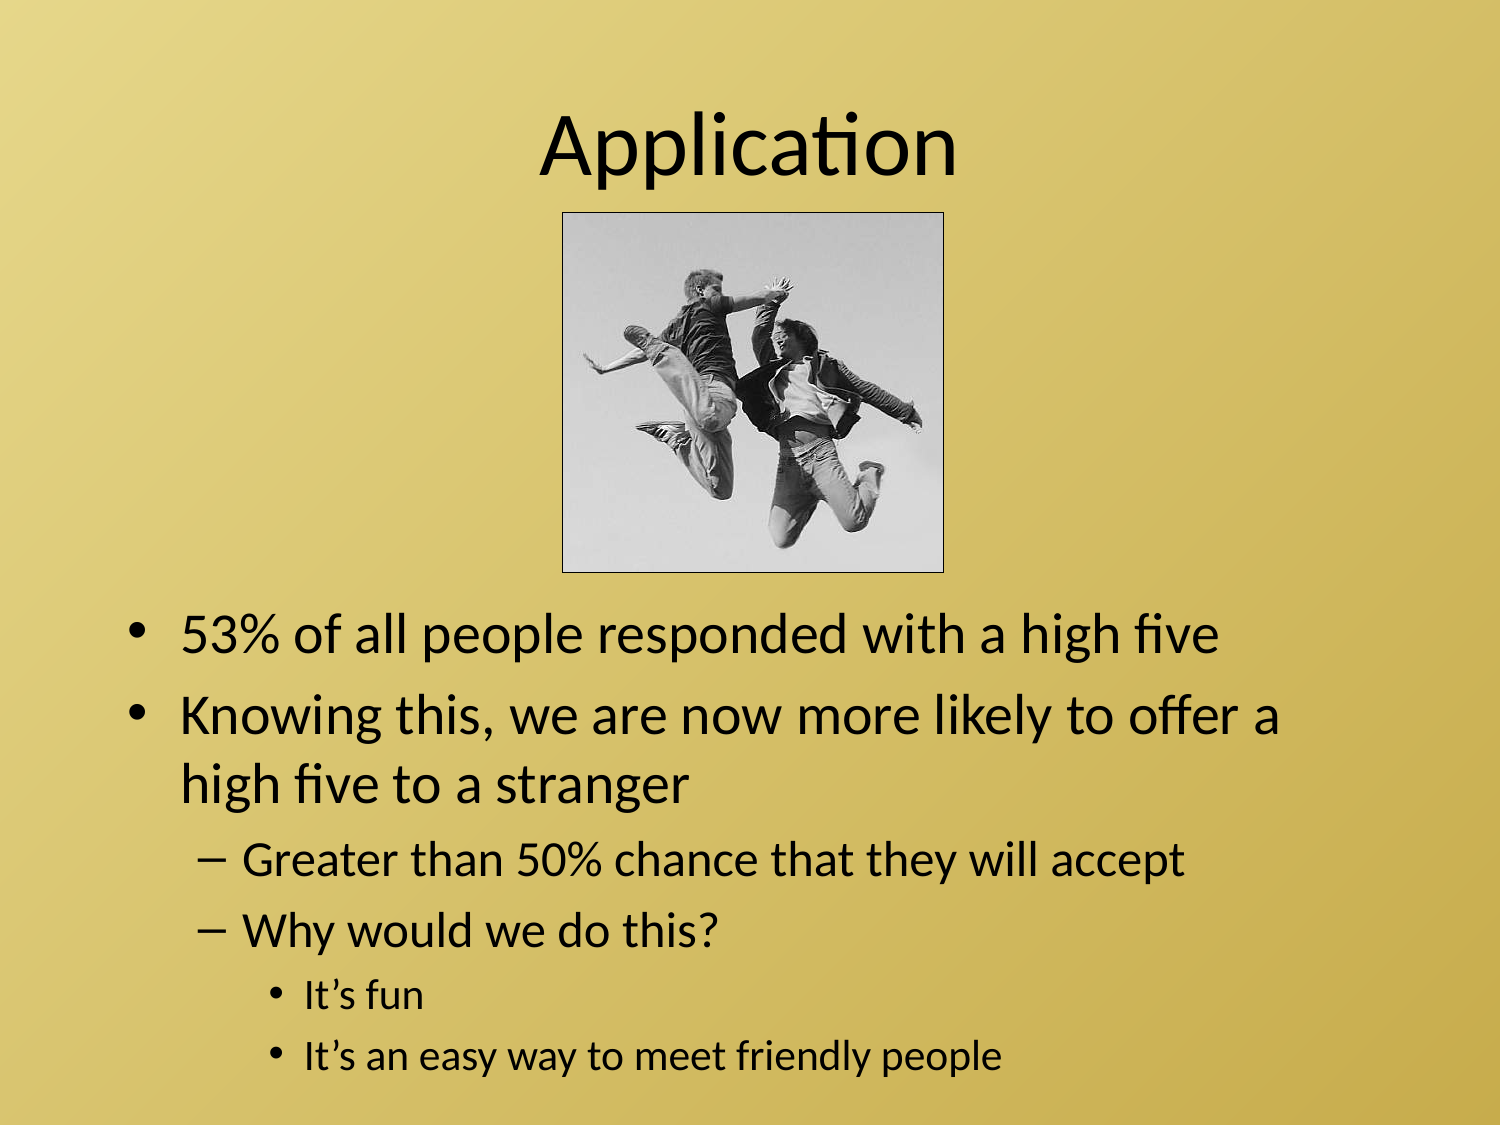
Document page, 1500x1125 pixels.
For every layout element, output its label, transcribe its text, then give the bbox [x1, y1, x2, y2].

picture [562, 212, 944, 573]
title Application [75, 45, 1425, 233]
list 53% of all people responded with a high five Knowing this, we are now more likely to offer a high five to a stranger Greater than 50% chance that they will accept Why would we do this? It’s fun It’s an easy way to meet friendly people [112, 587, 1400, 1088]
